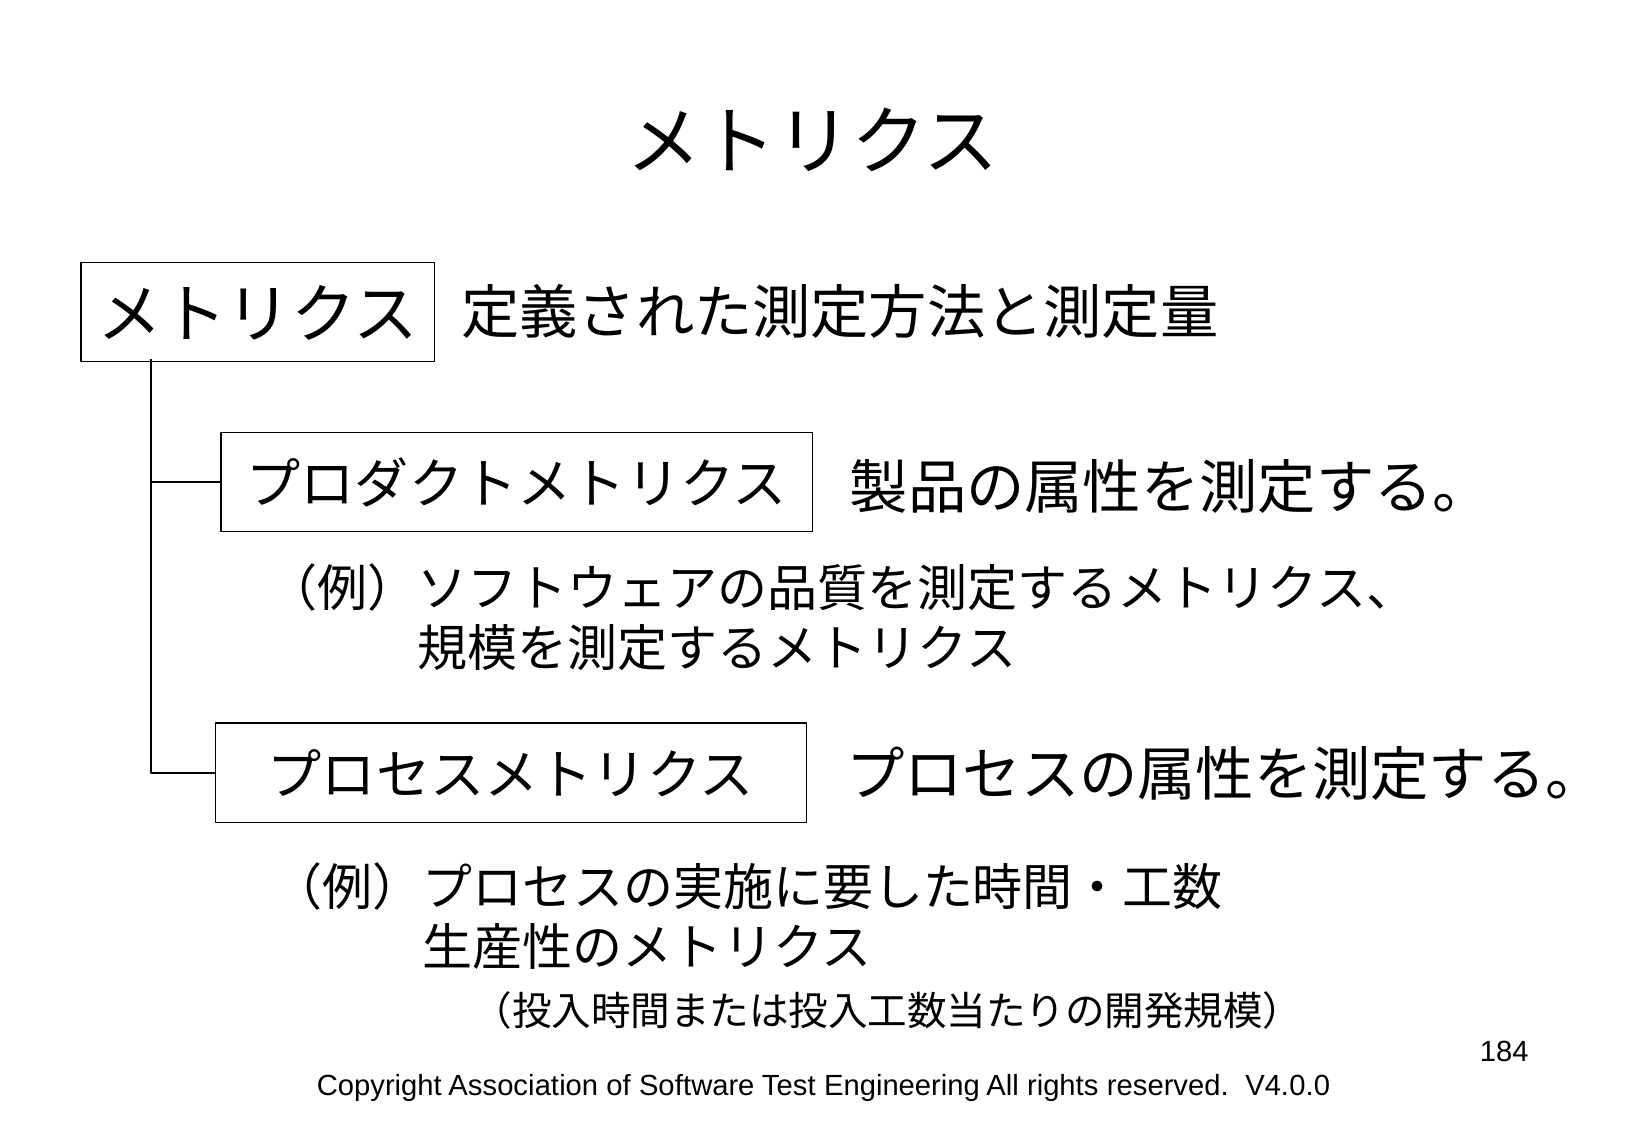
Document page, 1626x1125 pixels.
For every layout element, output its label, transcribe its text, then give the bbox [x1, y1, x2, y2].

text_box メトリクス [81, 262, 435, 362]
text_box 製品の属性を測定する。 [834, 442, 1560, 528]
text_box （例）プロセスの実施に要した時間・工数 生産性のメトリクス （投入時間または投入工数当たりの開発規模） [257, 847, 1604, 1043]
text_box （例）ソフトウェアの品質を測定するメトリクス、 規模を測定するメトリクス [252, 548, 1581, 684]
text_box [124, 385, 248, 457]
text_box プロダクトメトリクス [221, 432, 813, 532]
footer Copyright Association of Software Test Engineering All rights reserved. V4.0.0 [233, 1058, 1415, 1103]
slide_number ‹#› [1164, 1043, 1544, 1103]
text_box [0, 534, 389, 600]
text_box プロセスの属性を測定する。 [831, 729, 1625, 815]
text_box 定義された測定方法と測定量 [446, 267, 1458, 353]
text_box プロセスメトリクス [215, 723, 807, 823]
title メトリクス [81, 45, 1544, 233]
